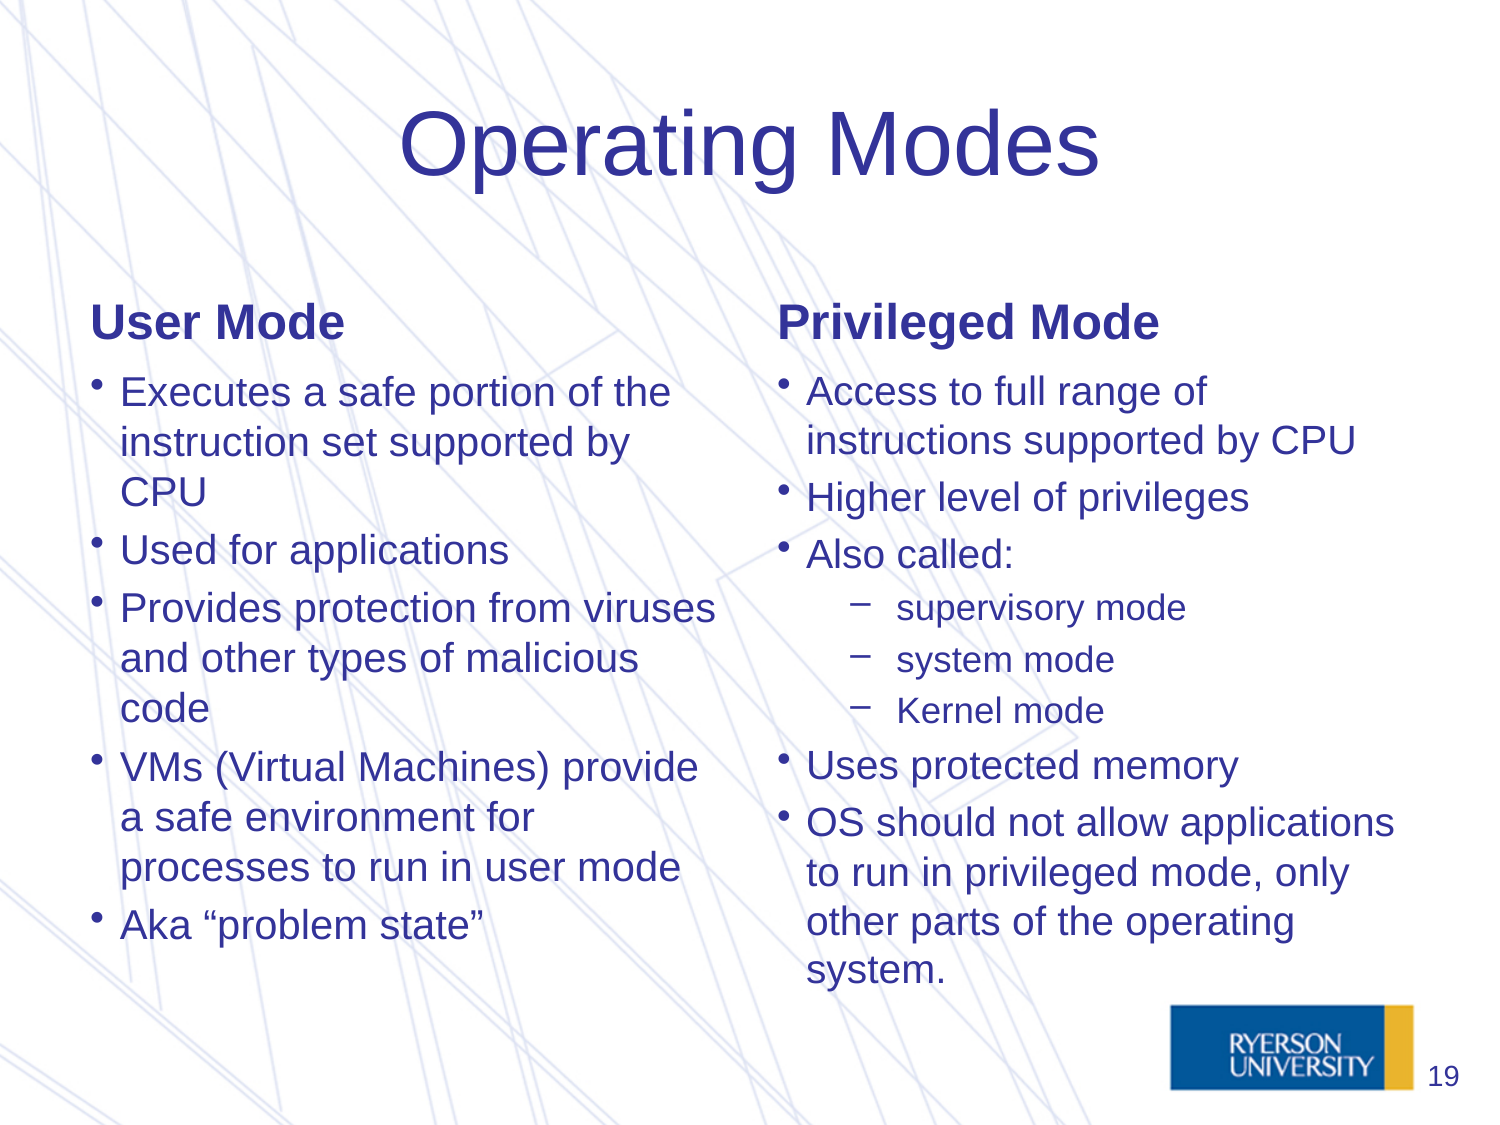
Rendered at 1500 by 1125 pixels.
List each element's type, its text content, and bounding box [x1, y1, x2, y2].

list Executes a safe portion of the instruction set supported by CPU Used for applications Provides protection from viruses and other types of malicious code VMs (Virtual Machines) provide a safe environment for processes to run in user mode Aka “problem state” [74, 356, 738, 1006]
picture [0, 0, 1500, 1125]
list Privileged Mode [761, 251, 1426, 356]
list User Mode [74, 251, 738, 356]
slide_number 19 [1399, 1049, 1476, 1113]
list Access to full range of instructions supported by CPU Higher level of privileges Also called: supervisory mode system mode Kernel mode Uses protected memory OS should not allow applications to run in privileged mode, only other parts of the operating system. [761, 356, 1426, 1006]
title Operating Modes [74, 44, 1426, 233]
